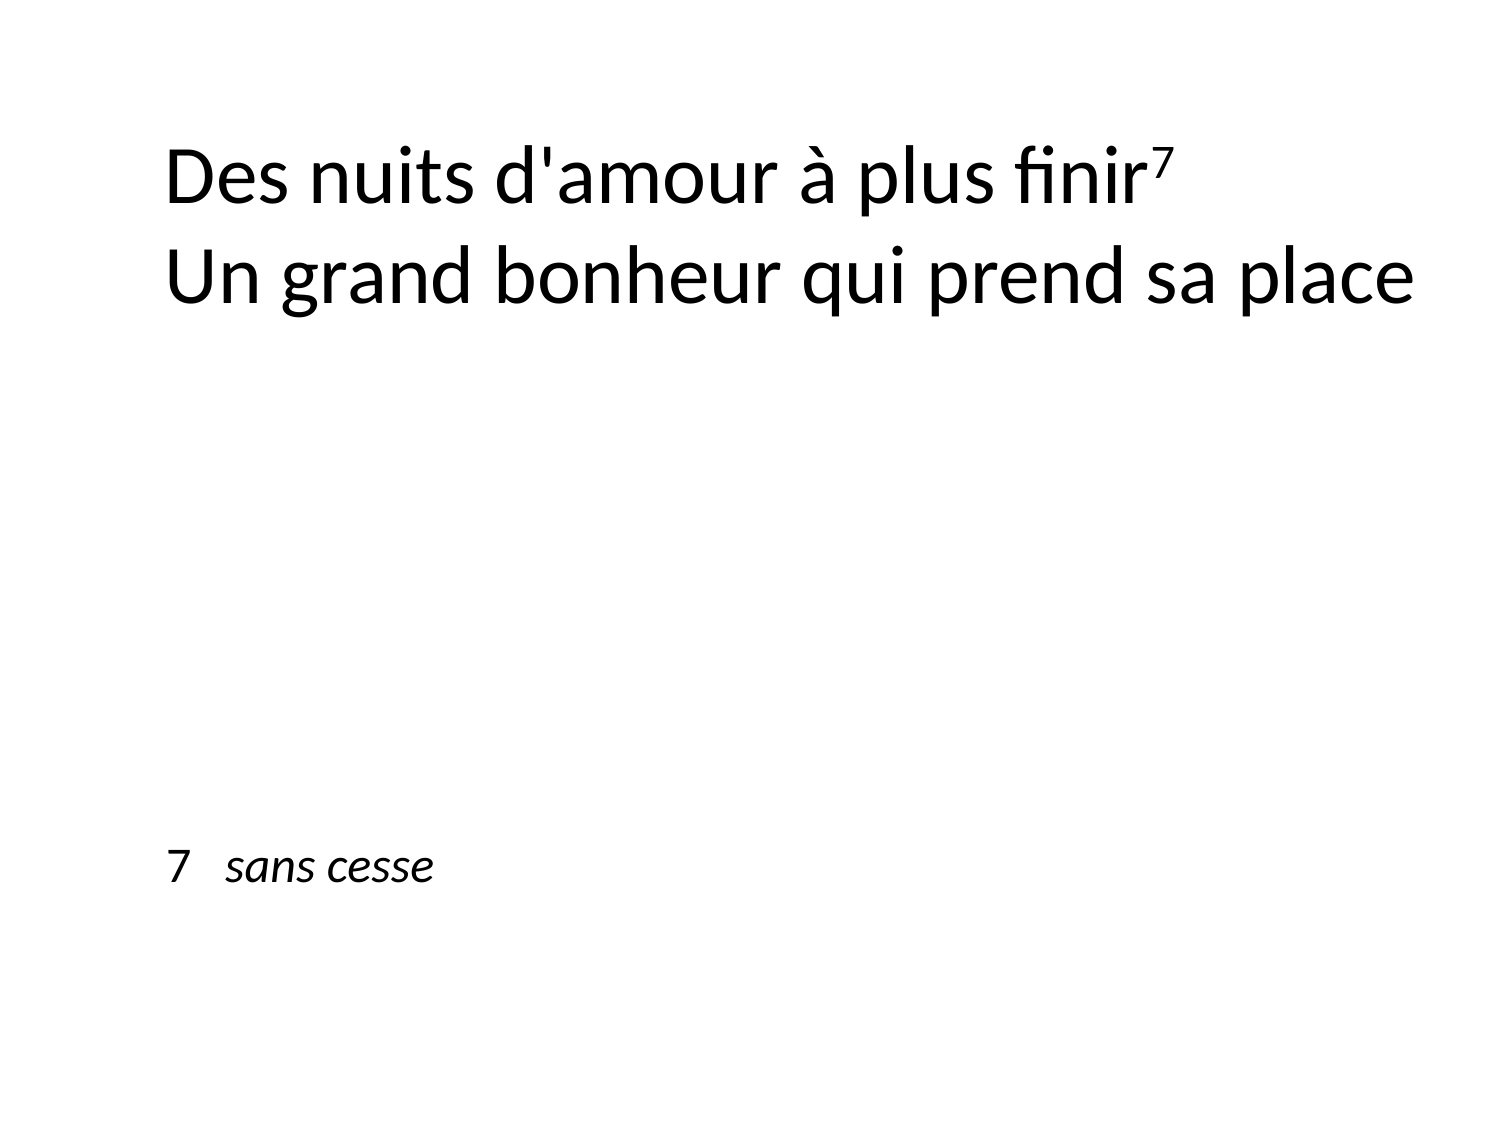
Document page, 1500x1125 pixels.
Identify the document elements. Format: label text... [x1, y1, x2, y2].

text_box Des nuits d'amour à plus finir7 Un grand bonheur qui prend sa place [149, 112, 1500, 428]
text_box 7 sans cesse [151, 824, 450, 900]
